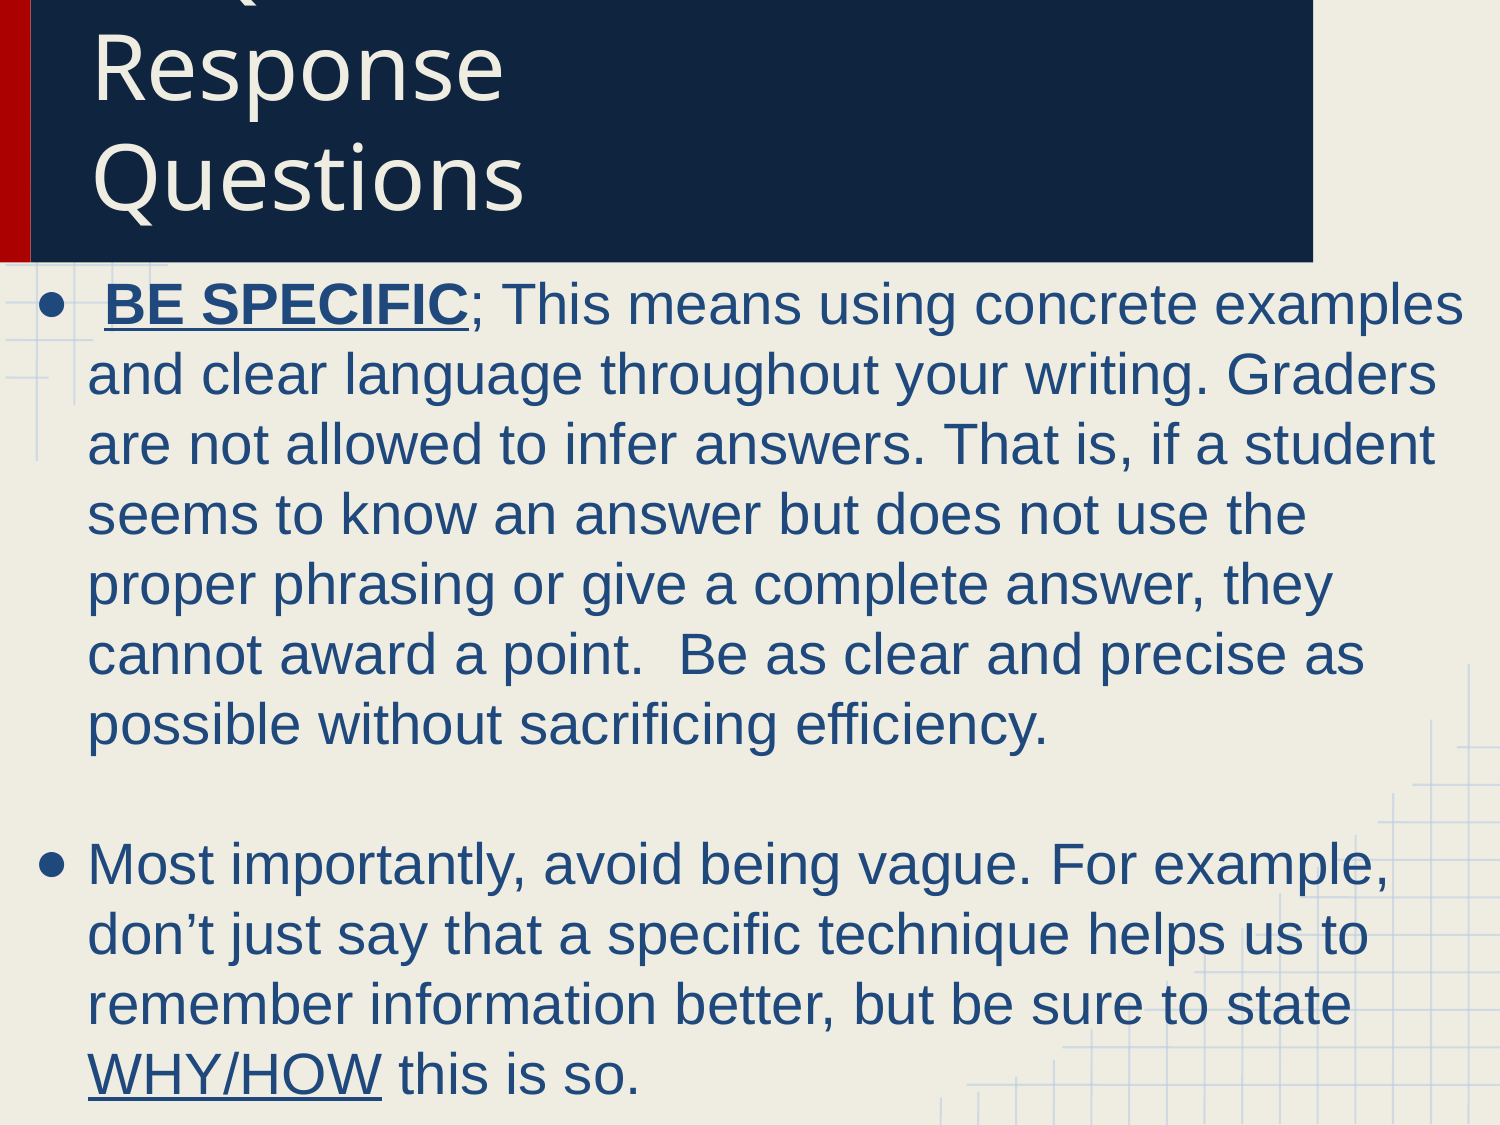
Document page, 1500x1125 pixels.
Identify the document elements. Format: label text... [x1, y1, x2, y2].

list BE SPECIFIC; This means using concrete examples and clear language throughout your writing. Graders are not allowed to infer answers. That is, if a student seems to know an answer but does not use the proper phrasing or give a complete answer, they cannot award a point. Be as clear and precise as possible without sacrificing efficiency. Most importantly, avoid being vague. For example, don’t just say that a specific technique helps us to remember information better, but be sure to state WHY/HOW this is so. [2, 251, 1500, 1071]
title FRQs-Free Response Questions [75, 22, 973, 244]
